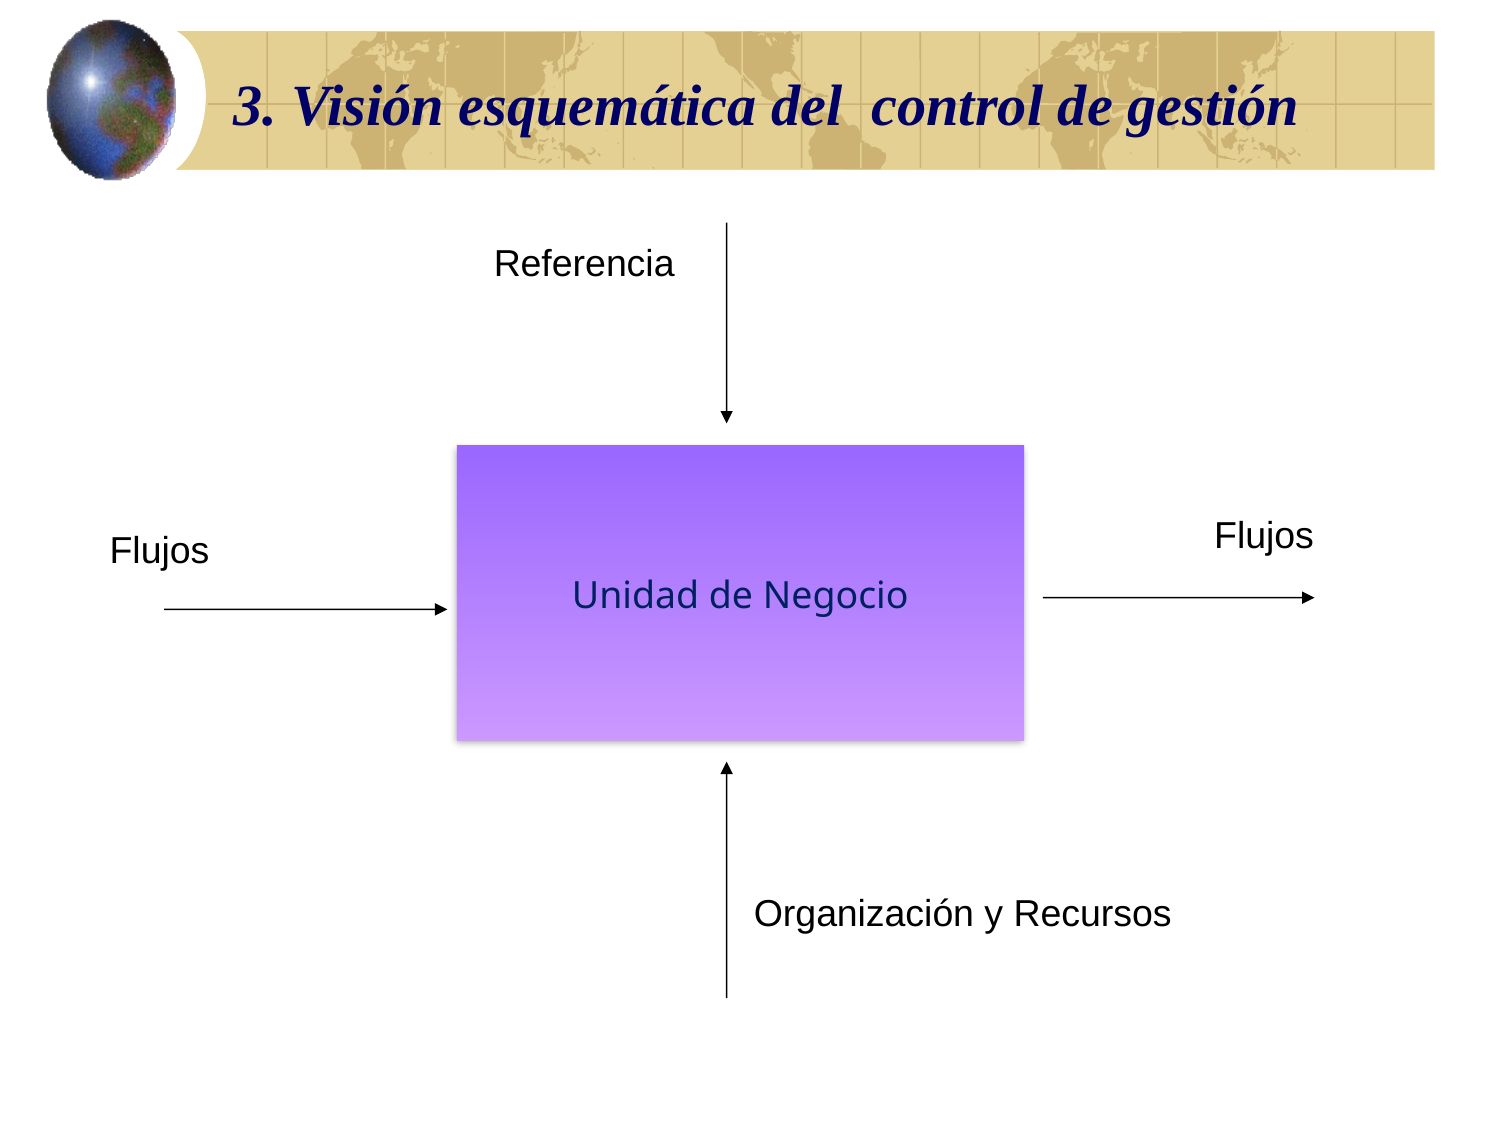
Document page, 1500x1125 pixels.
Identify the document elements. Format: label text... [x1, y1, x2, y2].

title 3. Visión esquemática del control de gestión [218, 77, 1448, 126]
text_box Flujos [94, 518, 225, 579]
text_box [164, 603, 448, 616]
picture [42, 14, 190, 185]
text_box [1042, 591, 1315, 604]
text_box Unidad de Negocio [456, 445, 1025, 741]
text_box [720, 222, 733, 424]
text_box Referencia [478, 231, 690, 292]
text_box Flujos [1199, 503, 1329, 564]
text_box [720, 761, 733, 999]
text_box Organización y Recursos [738, 881, 1187, 942]
